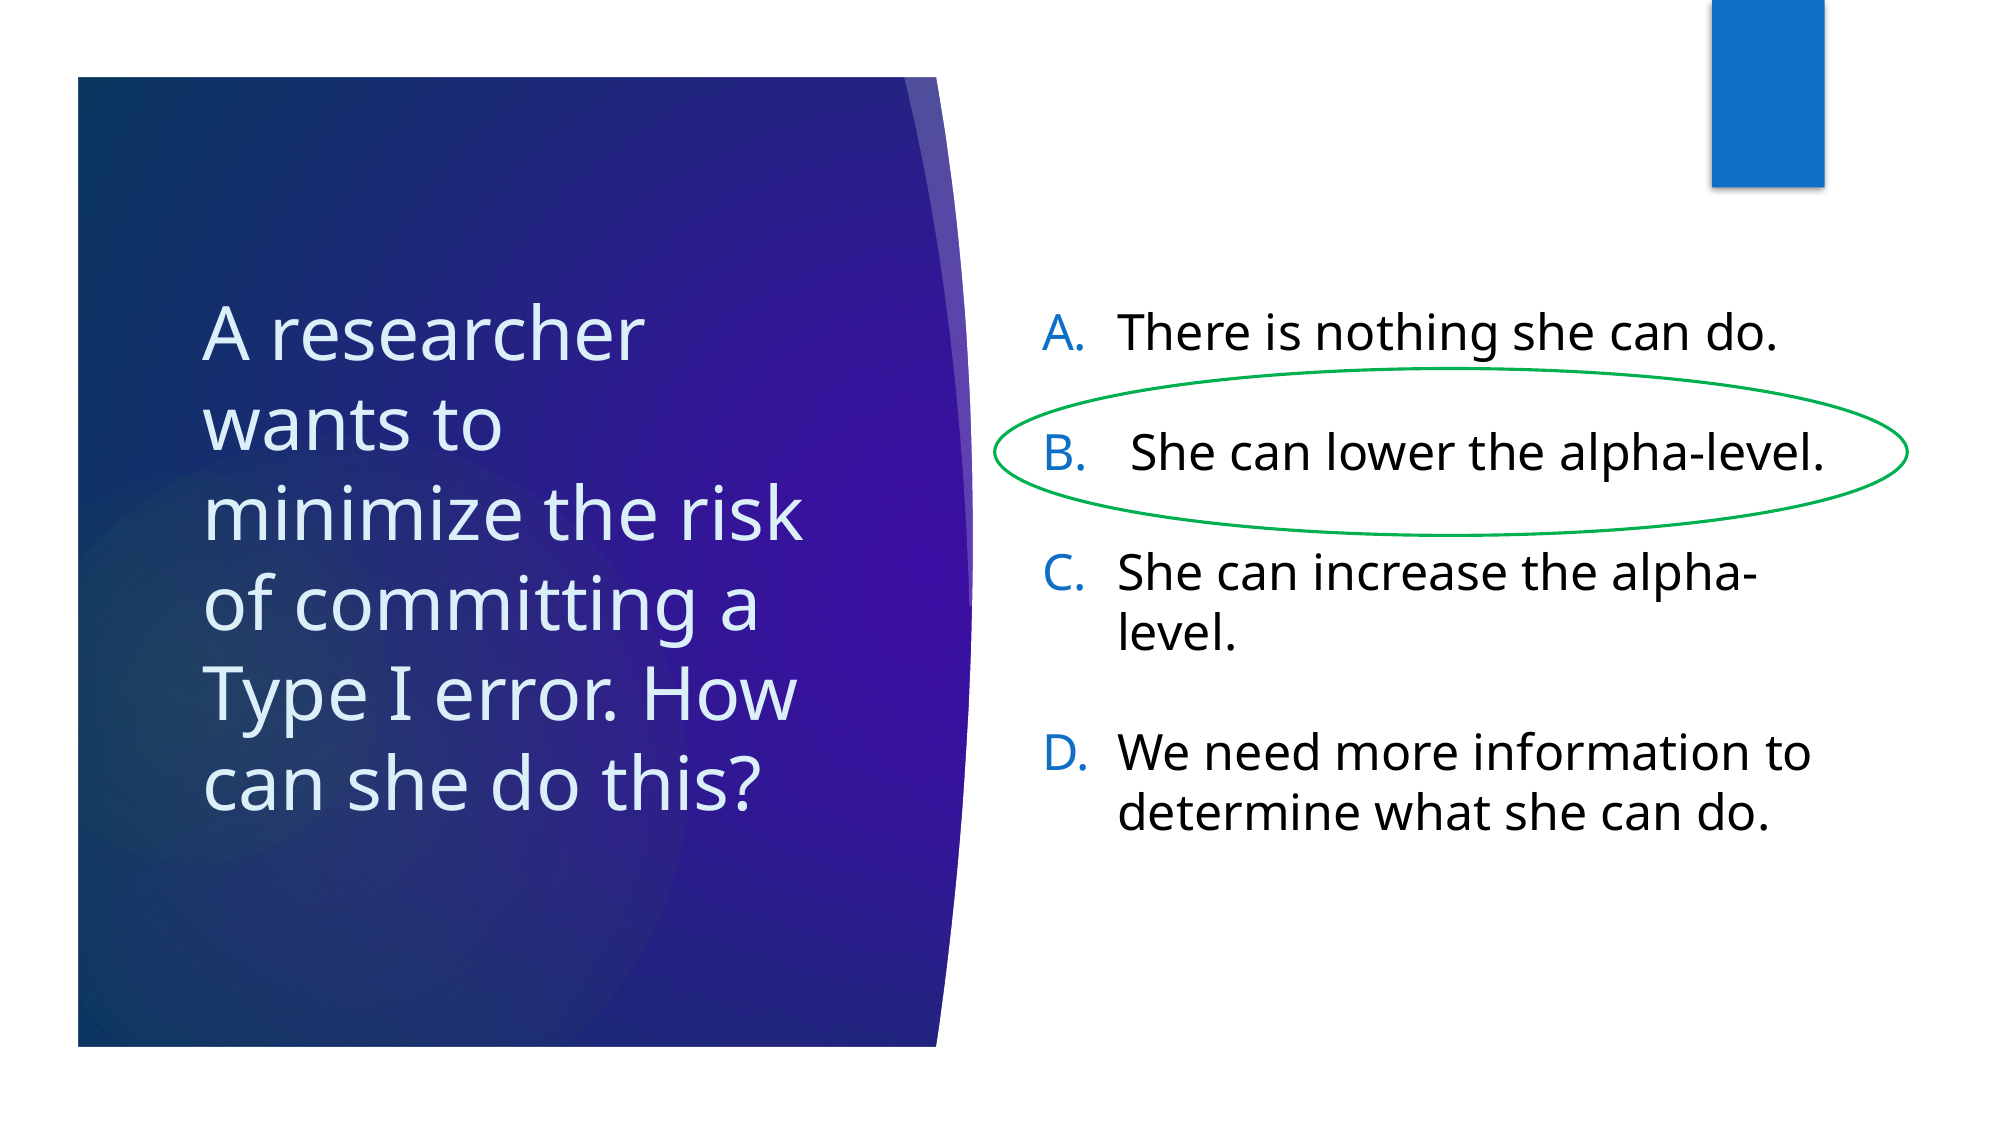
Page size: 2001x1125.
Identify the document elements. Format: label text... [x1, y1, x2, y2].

text_box [1890, 427, 1909, 477]
title A researcher wants to minimize the risk of committing a Type I error. How can she do this? [187, 283, 822, 834]
text_box There is nothing she can do. She can lower the alpha-level. She can increase the alpha-level. We need more information to determine what she can do. [1027, 293, 1890, 849]
text_box [993, 419, 1027, 485]
